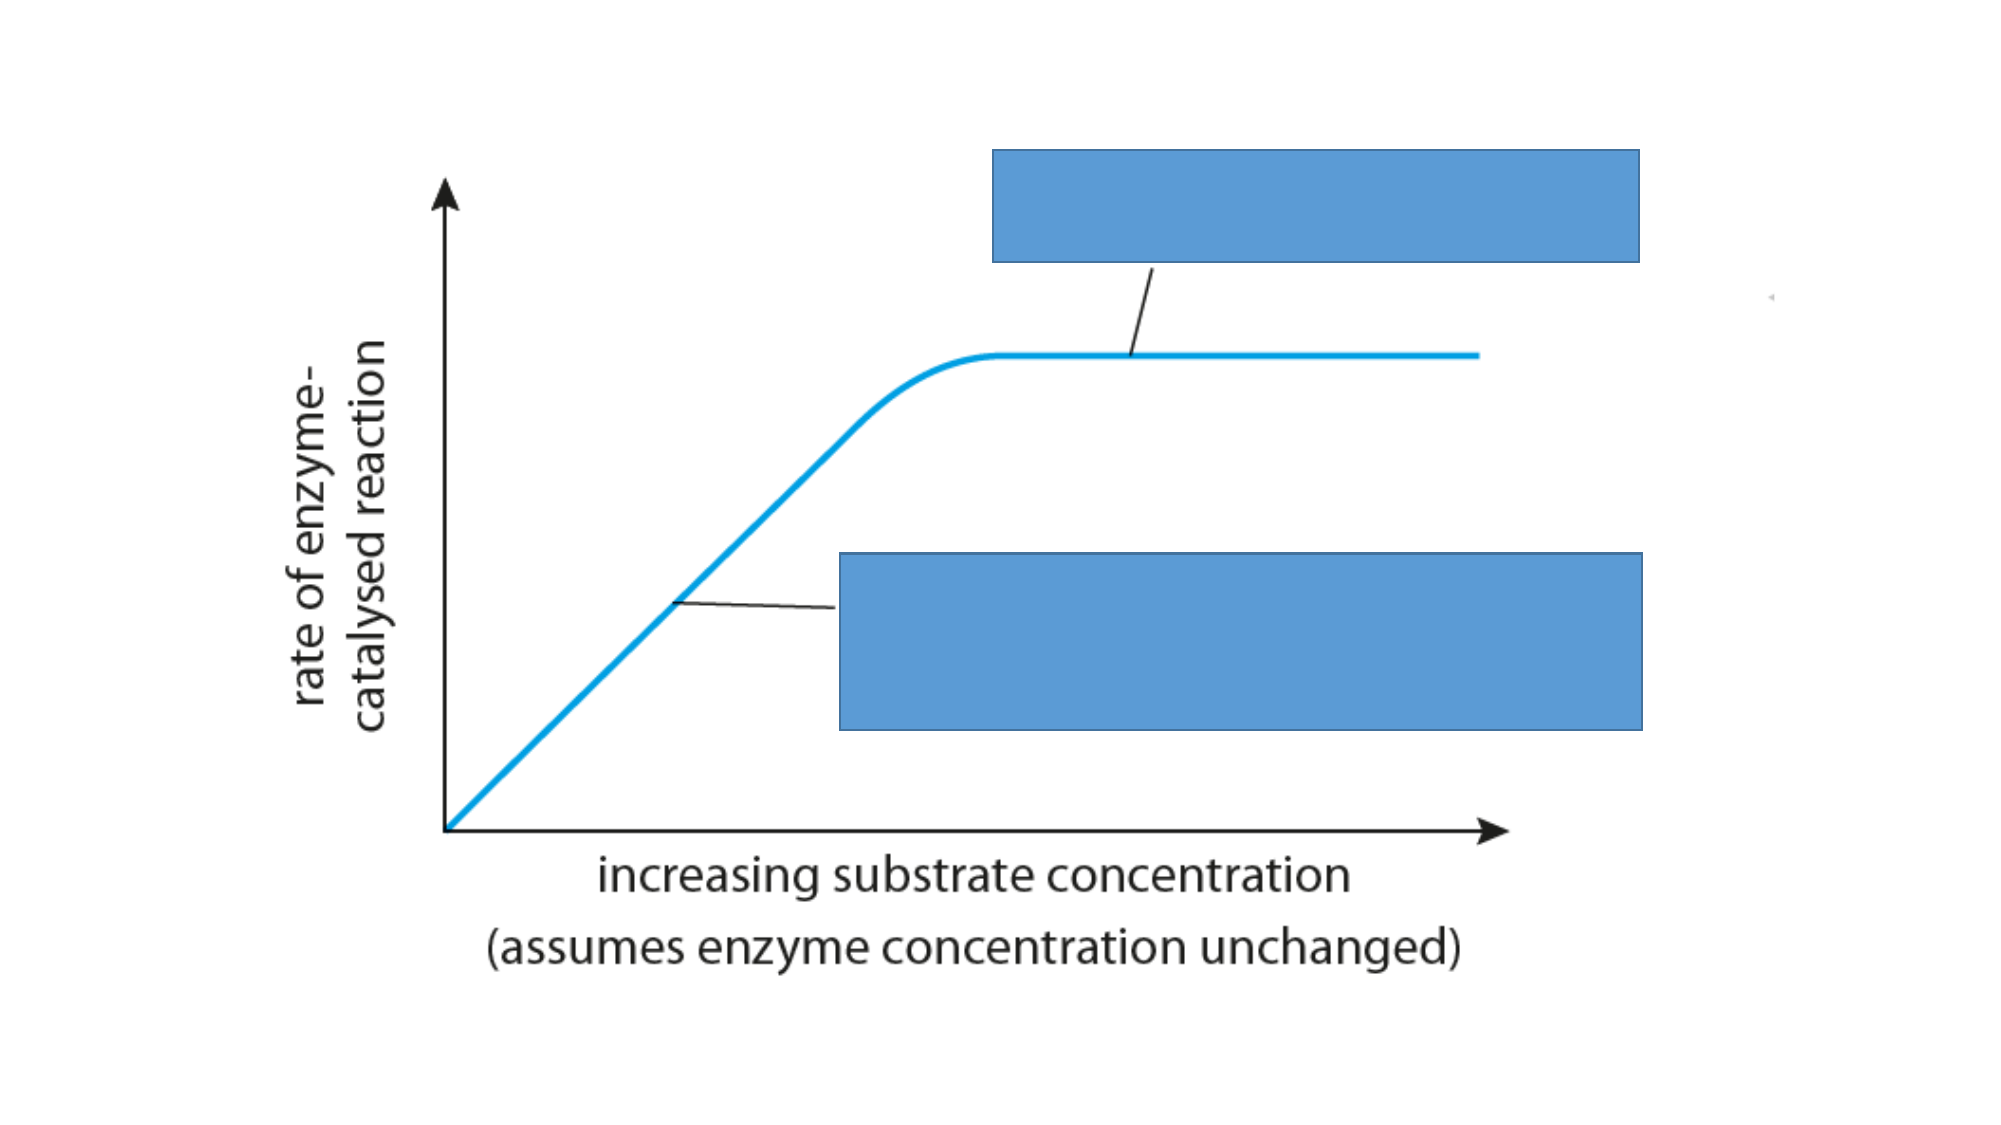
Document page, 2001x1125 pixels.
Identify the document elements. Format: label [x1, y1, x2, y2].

list [225, 74, 1775, 1021]
